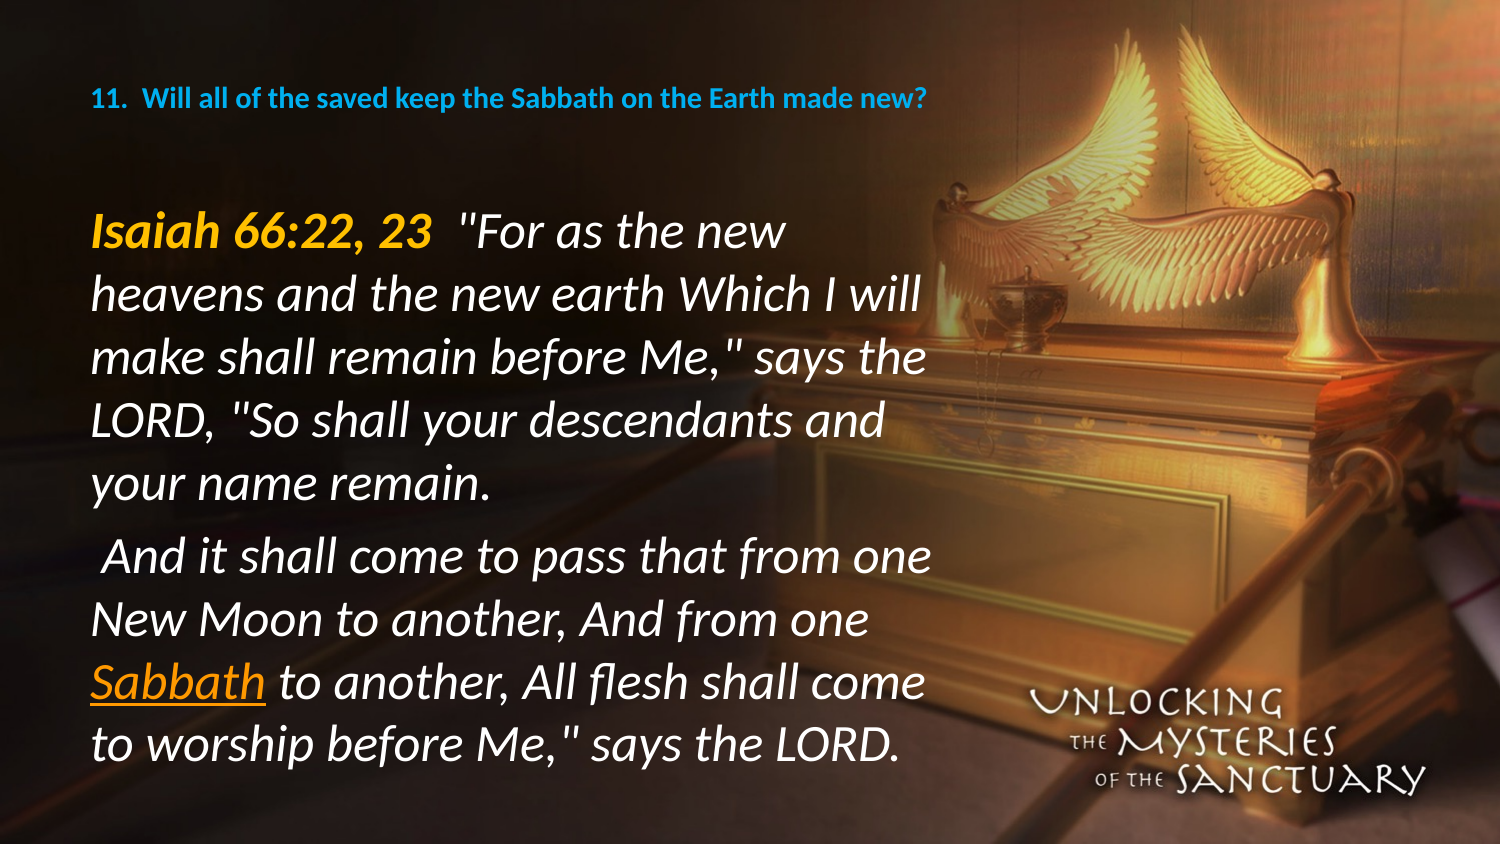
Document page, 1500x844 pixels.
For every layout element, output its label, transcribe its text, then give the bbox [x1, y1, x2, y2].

title 11. Will all of the saved keep the Sabbath on the Earth made new? [75, 33, 1425, 175]
list Isaiah 66:22, 23 "For as the new heavens and the new earth Which I will make shall remain before Me," says the LORD, "So shall your descendants and your name remain. And it shall come to pass that from one New Moon to another, And from one Sabbath to another, All flesh shall come to worship before Me," says the LORD. [75, 188, 949, 844]
picture [0, 0, 1500, 844]
